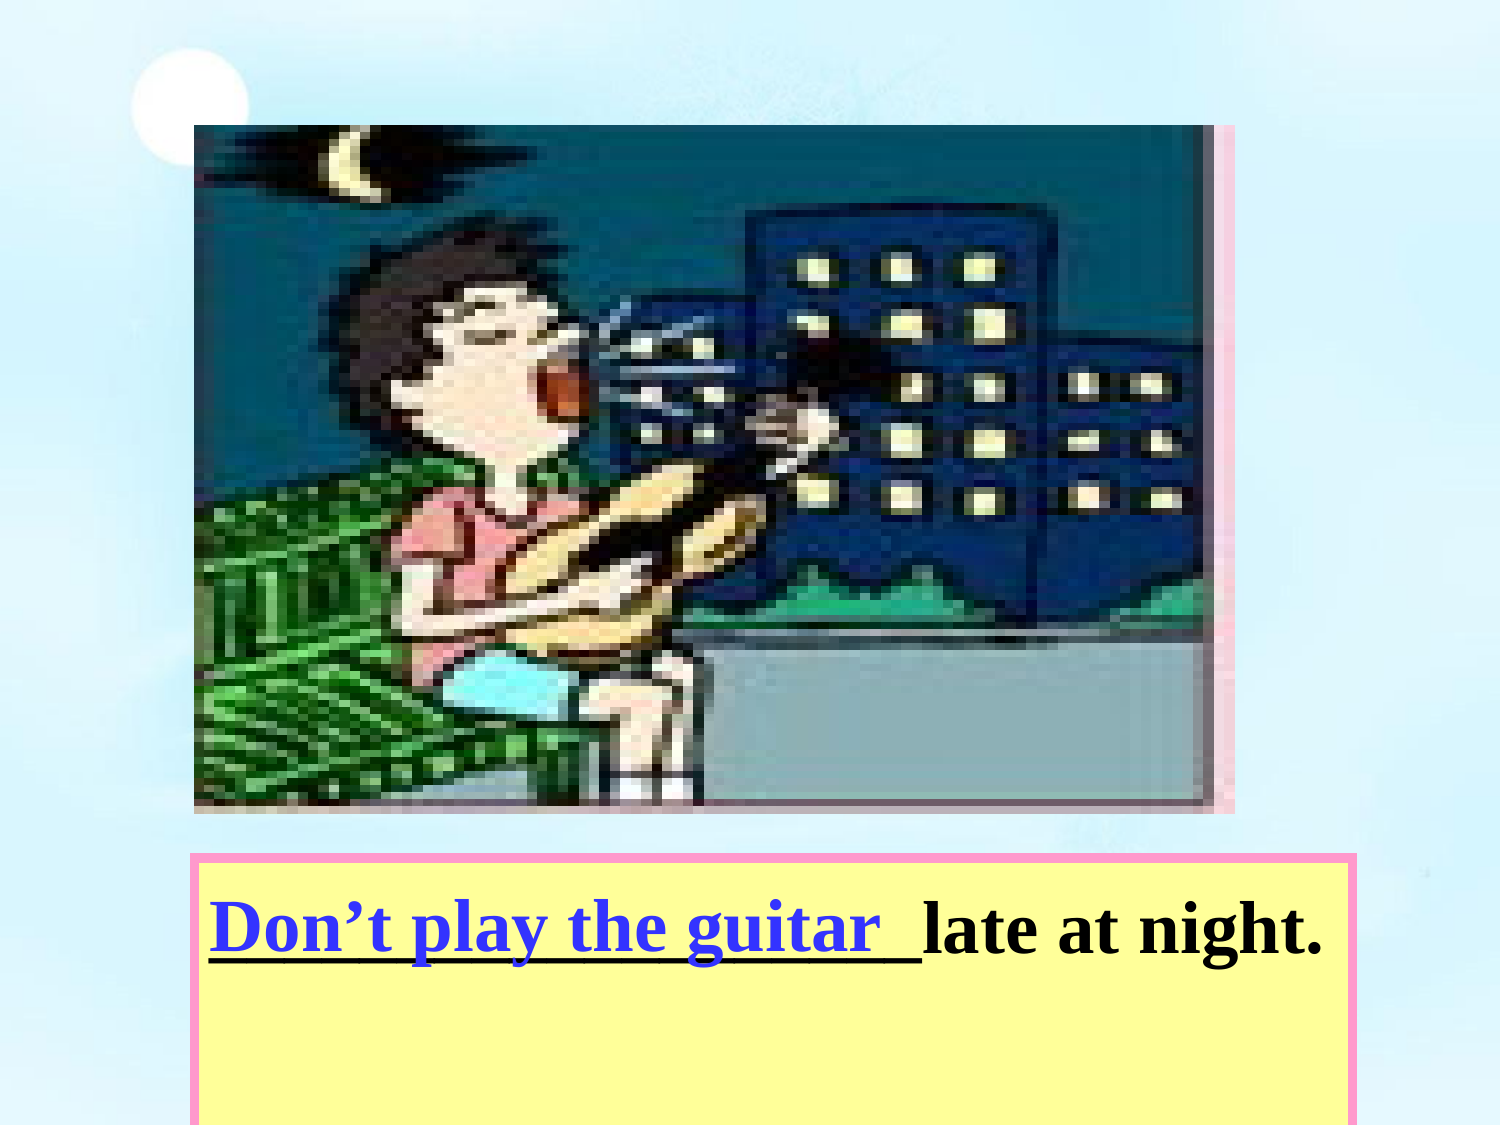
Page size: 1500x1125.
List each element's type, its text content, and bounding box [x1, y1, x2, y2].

text_box Don’t play the guitar [194, 869, 898, 975]
picture [0, 0, 1500, 1125]
list ___________________late at night. [194, 857, 1353, 1125]
